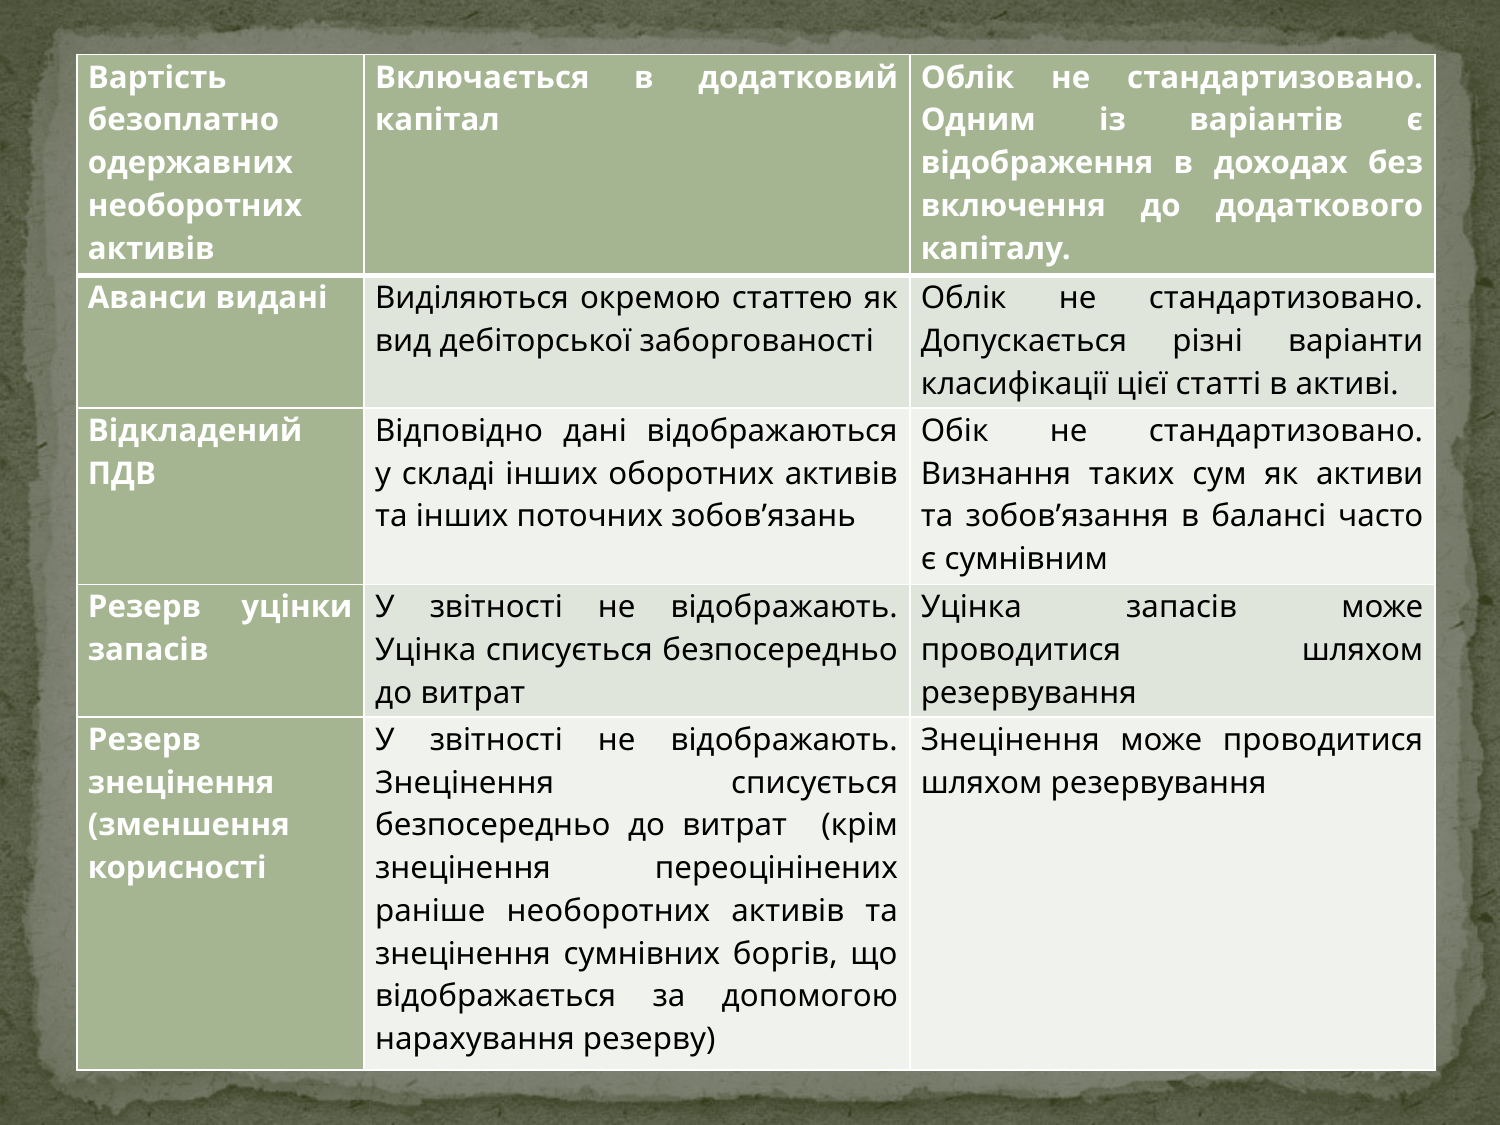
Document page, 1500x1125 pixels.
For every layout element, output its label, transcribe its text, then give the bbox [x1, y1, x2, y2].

table_cell Резерв уцінки запасів [78, 585, 363, 716]
table_cell Облік не стандартизовано. Допускається різні варіанти класифікації цієї статті в активі. [911, 278, 1434, 407]
table_cell Уцінка запасів може проводитися шляхом резервування [911, 585, 1434, 716]
table_header Вартість безоплатно одержавних необоротних активів [78, 55, 363, 273]
table_cell Аванси видані [78, 278, 363, 407]
table_cell Резерв знецінення (зменшення корисності [78, 718, 363, 1069]
table_cell У звітності не відображають. Уцінка списується безпосередньо до витрат [365, 585, 909, 716]
table_cell Відповідно дані відображаються у складі інших оборотних активів та інших поточних зобов’язань [365, 409, 909, 584]
table_cell У звітності не відображають. Знецінення списується безпосередньо до витрат (крім знецінення переоцінінених раніше необоротних активів та знецінення сумнівних боргів, що відображається за допомогою нарахування резерву) [365, 718, 909, 1069]
table_header Включається в додатковий капітал [365, 55, 909, 273]
table_header Облік не стандартизовано. Одним із варіантів є відображення в доходах без включення до додаткового капіталу. [911, 55, 1434, 273]
table_cell Відкладений ПДВ [78, 409, 363, 584]
table_cell Обік не стандартизовано. Визнання таких сум як активи та зобов’язання в балансі часто є сумнівним [911, 409, 1434, 584]
table_cell Виділяються окремою статтею як вид дебіторської заборгованості [365, 278, 909, 407]
table_cell Знецінення може проводитися шляхом резервування [911, 718, 1434, 1069]
